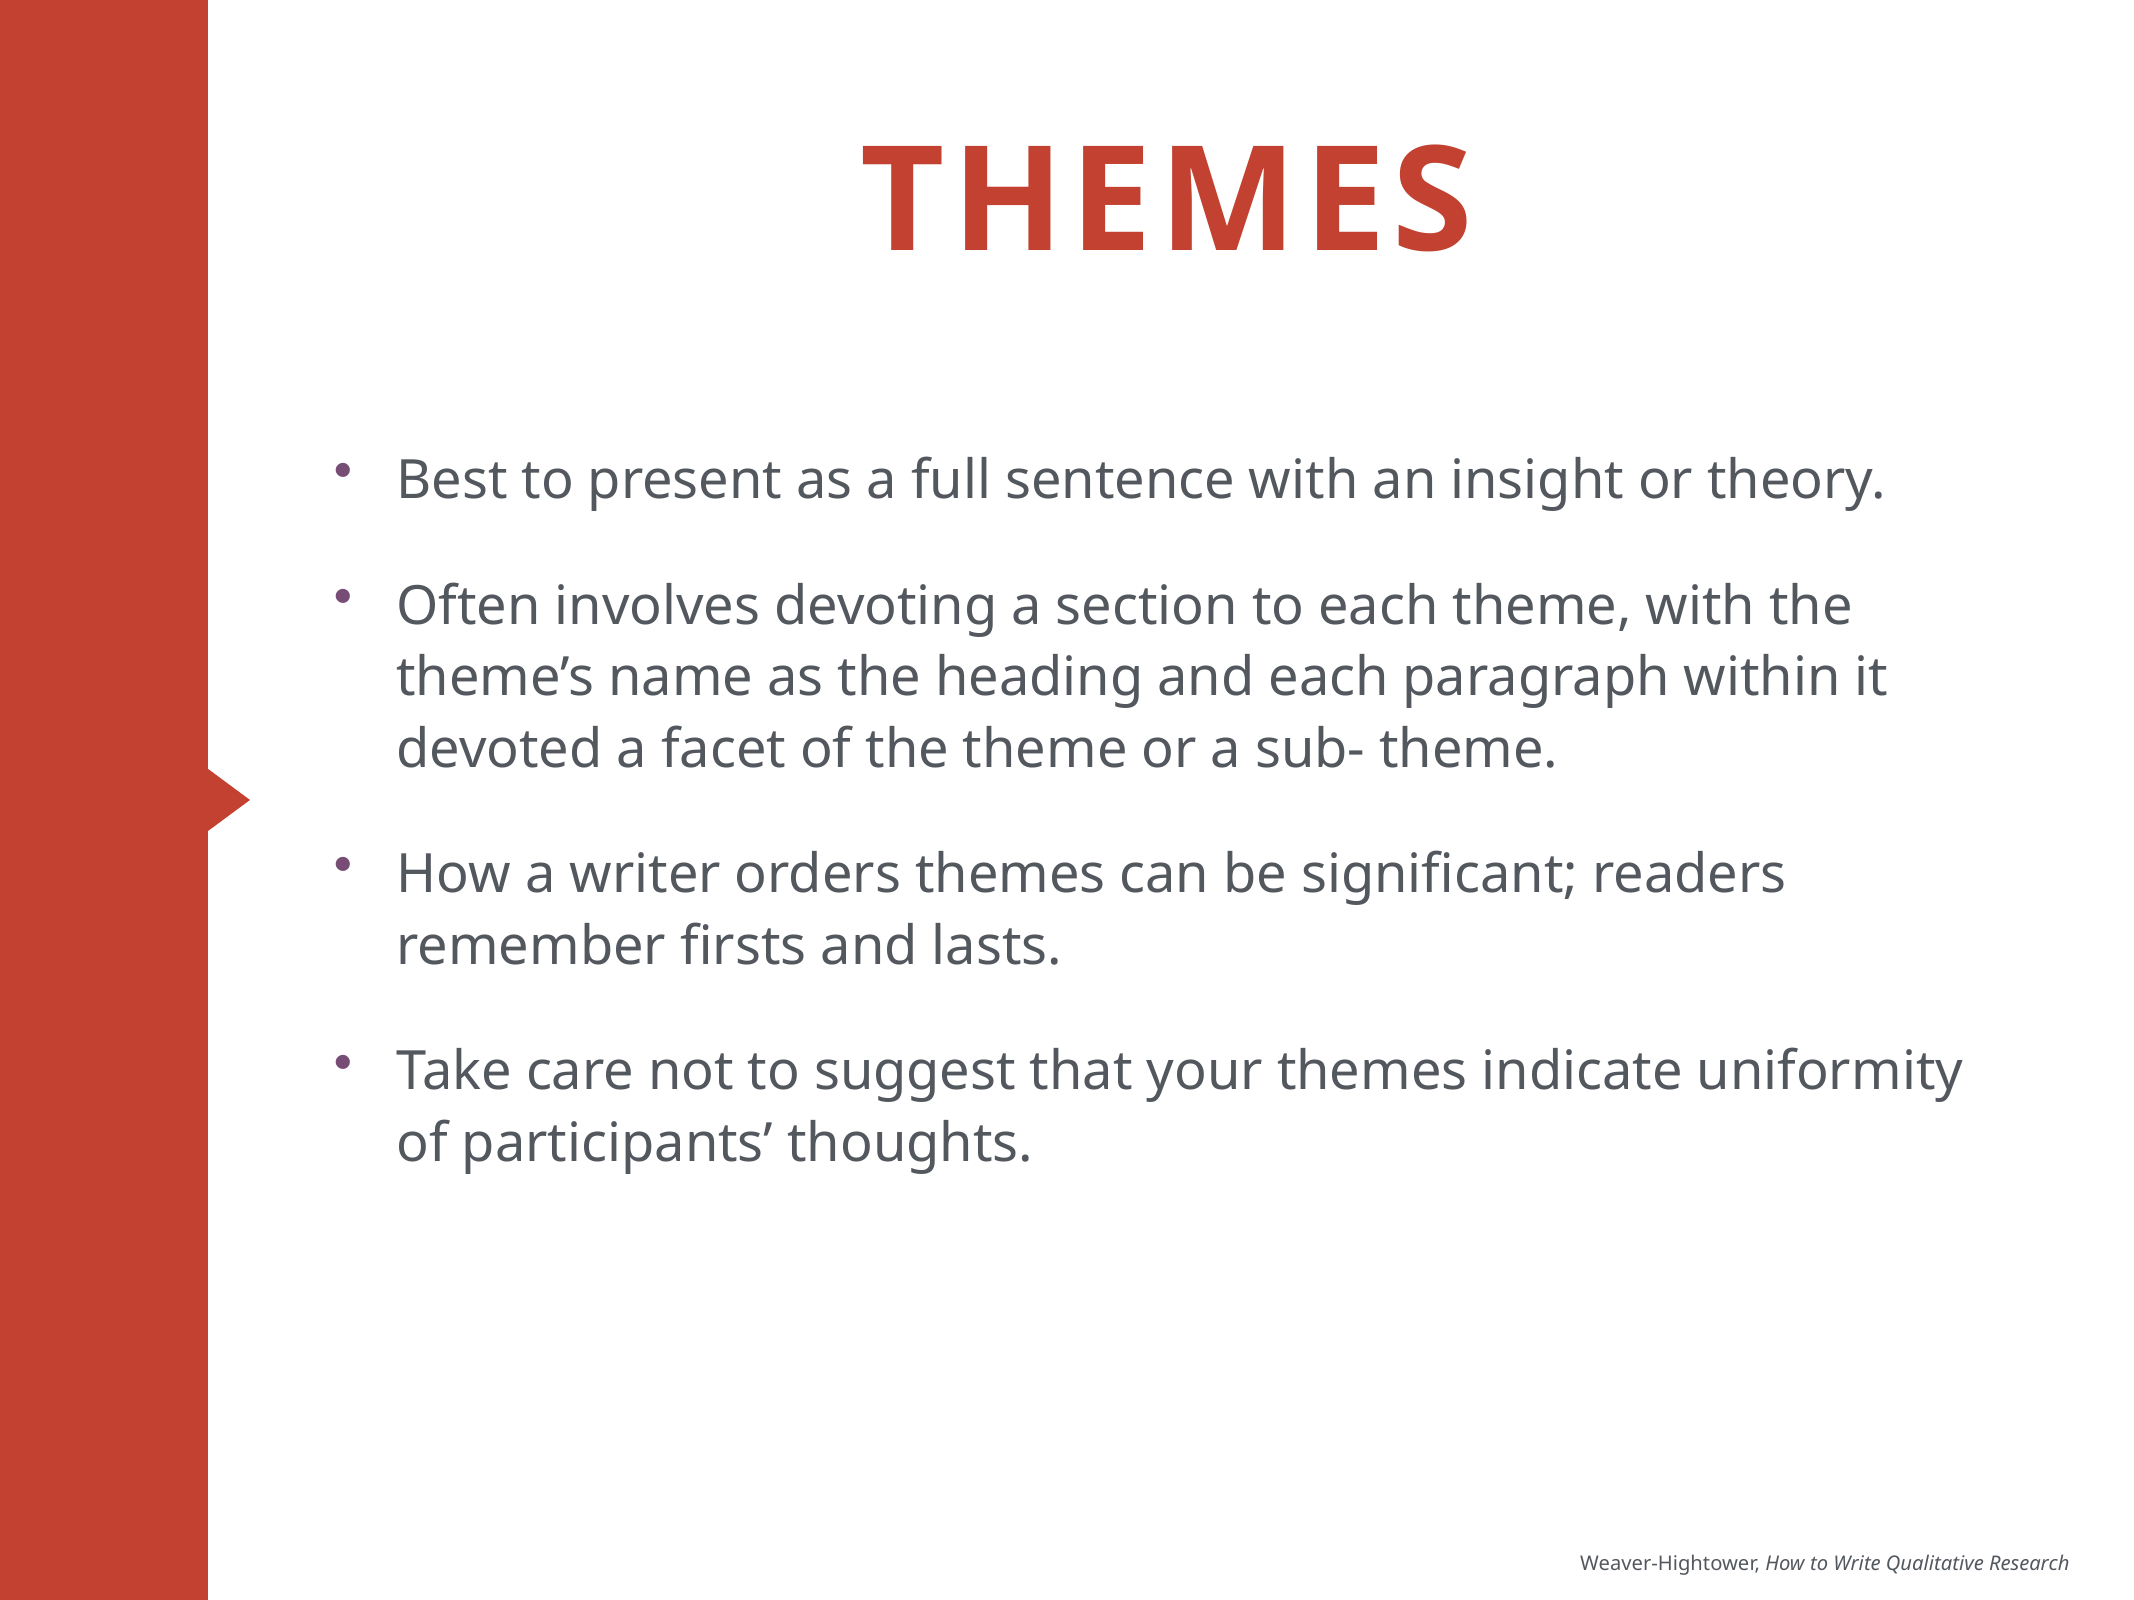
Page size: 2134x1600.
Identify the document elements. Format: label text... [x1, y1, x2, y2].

list Best to present as a full sentence with an insight or theory. Often involves devoting a section to each theme, with the theme’s name as the heading and each paragraph within it devoted a facet of the theme or a sub- theme. How a writer orders themes can be significant; readers remember firsts and lasts. Take care not to suggest that your themes indicate uniformity of participants’ thoughts. [333, 437, 2002, 1386]
title Themes [333, 103, 2002, 314]
